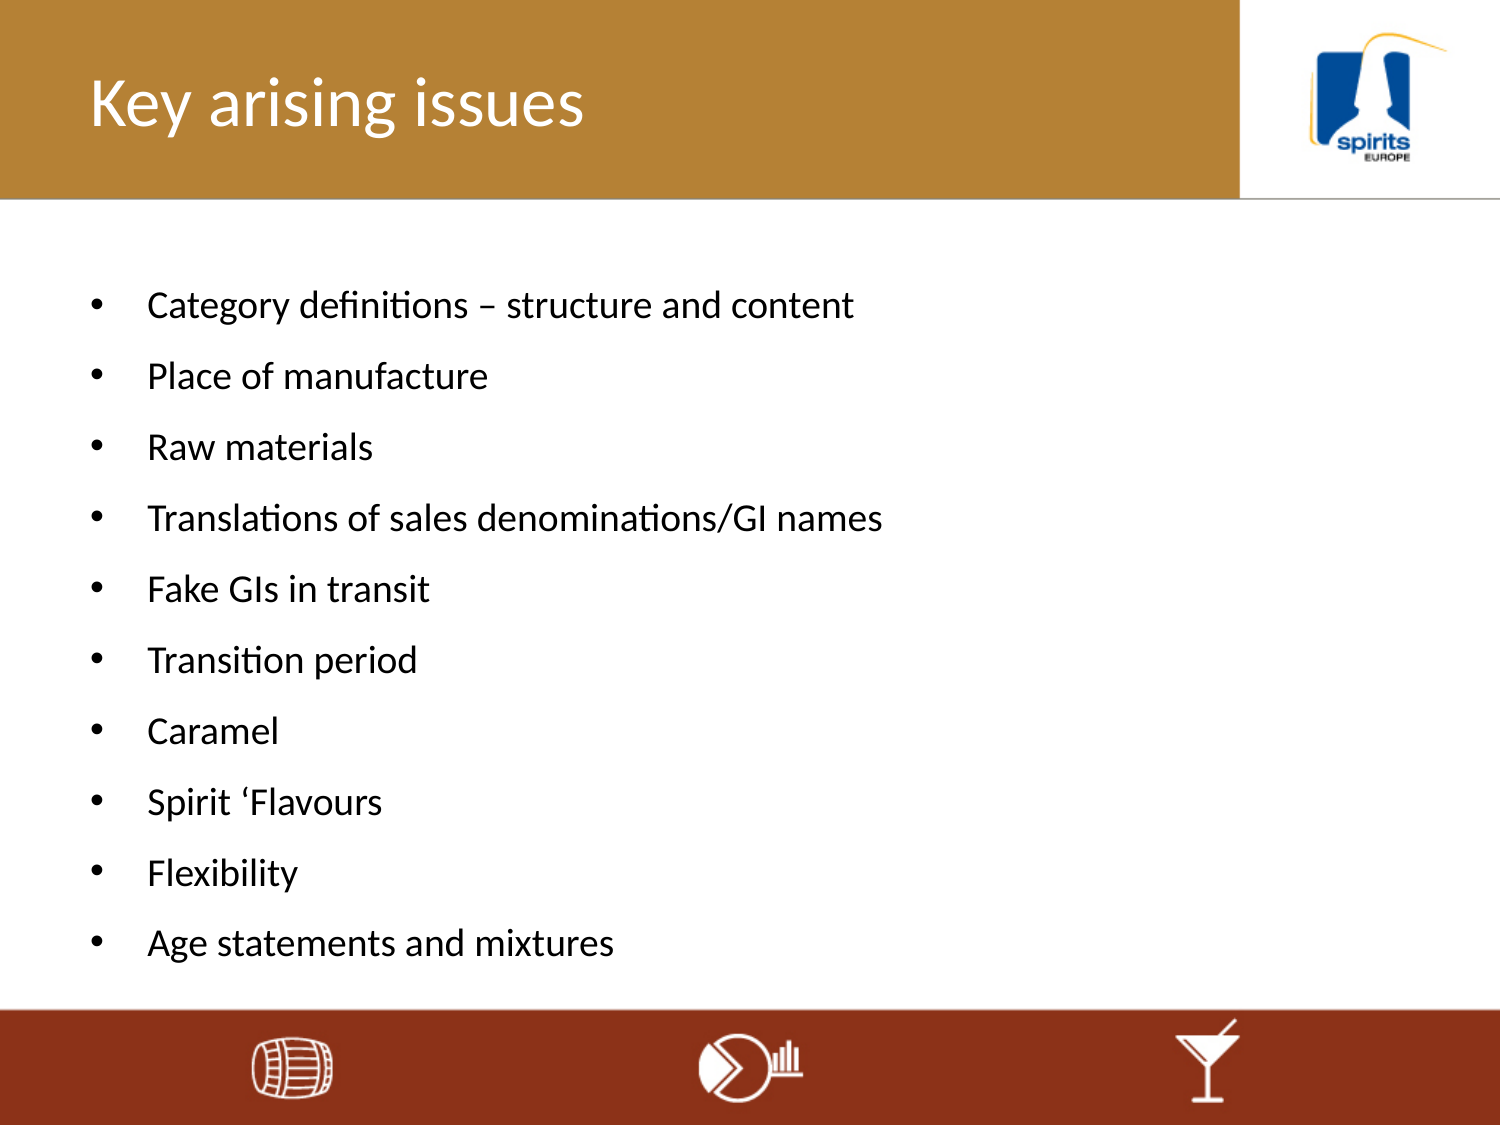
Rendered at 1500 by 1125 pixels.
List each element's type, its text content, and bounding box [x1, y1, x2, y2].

picture [0, 0, 1500, 1125]
list Category definitions – structure and content Place of manufacture Raw materials Translations of sales denominations/GI names Fake GIs in transit Transition period Caramel Spirit ‘Flavours Flexibility Age statements and mixtures [75, 262, 1425, 982]
title Key arising issues [75, 26, 1202, 170]
